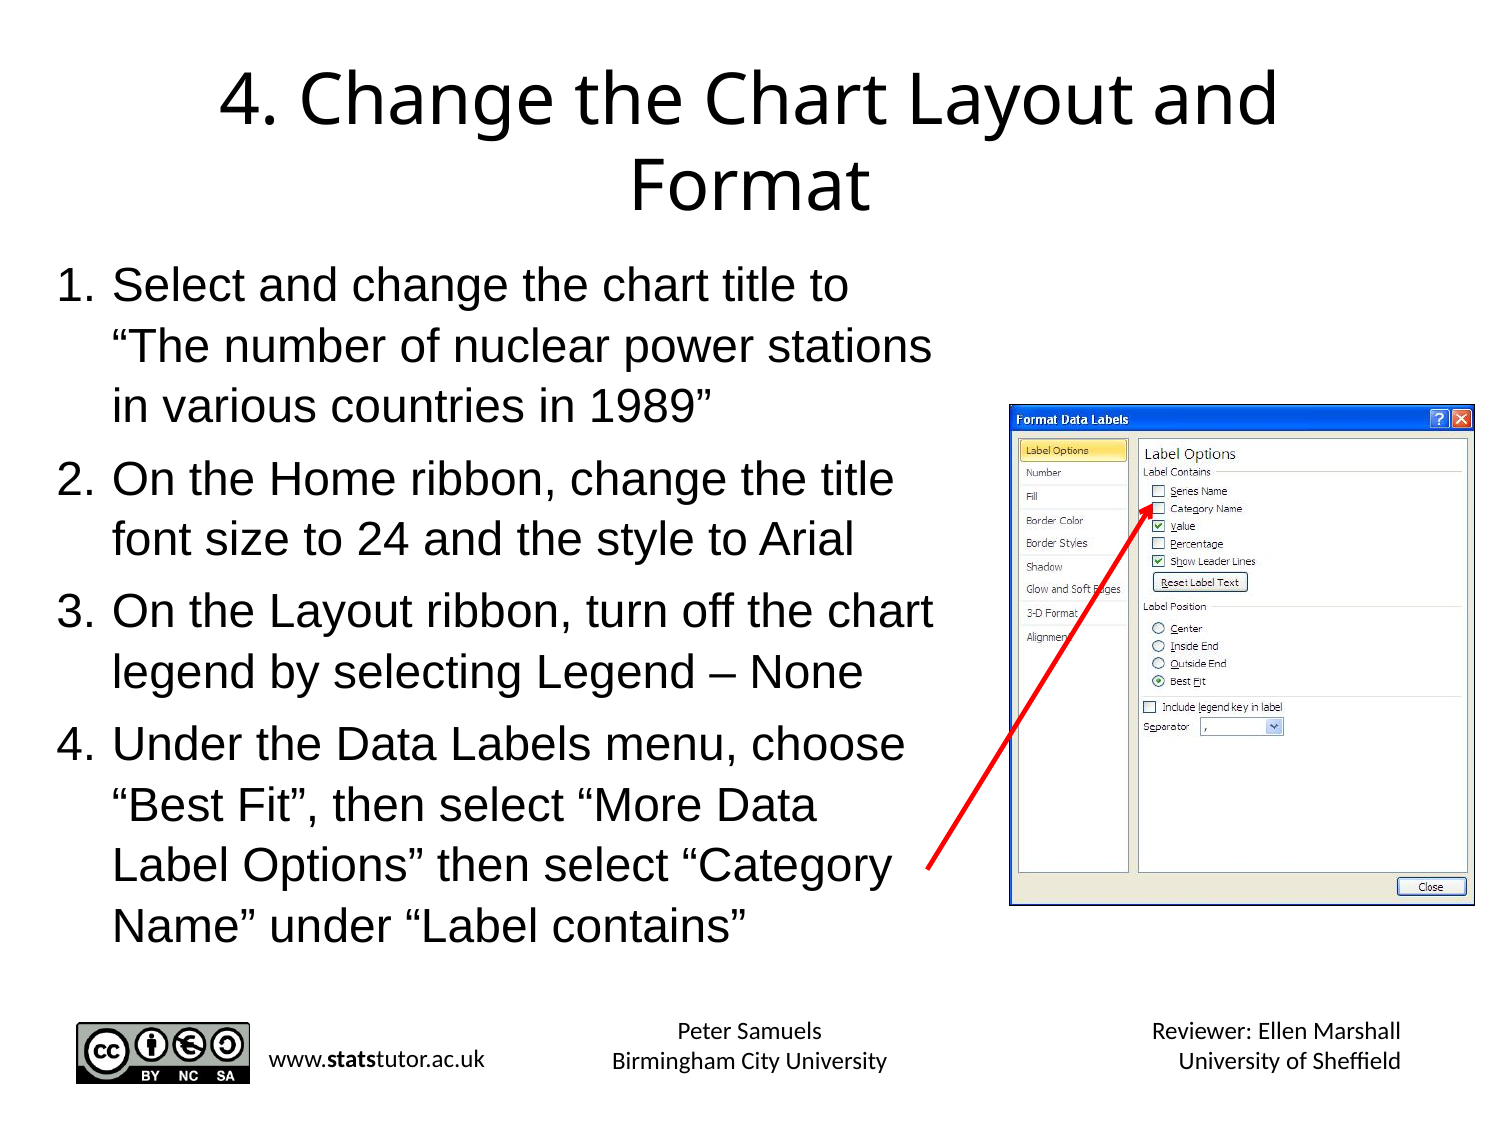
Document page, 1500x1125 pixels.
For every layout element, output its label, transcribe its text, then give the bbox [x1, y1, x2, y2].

picture [1009, 404, 1476, 906]
title 4. Change the Chart Layout and Format [75, 45, 1425, 233]
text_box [926, 503, 1153, 870]
list Select and change the chart title to “The number of nuclear power stations in various countries in 1989” On the Home ribbon, change the title font size to 24 and the style to Arial On the Layout ribbon, turn off the chart legend by selecting Legend – None Under the Data Labels menu, choose “Best Fit”, then select “More Data Label Options” then select “Category Name” under “Label contains” [41, 243, 963, 1000]
text_box Reviewer: Ellen Marshall University of Sheffield [1038, 1007, 1417, 1083]
text_box Peter Samuels Birmingham City University [549, 1007, 951, 1083]
picture [76, 1022, 251, 1084]
text_box www.statstutor.ac.uk [254, 1035, 550, 1080]
